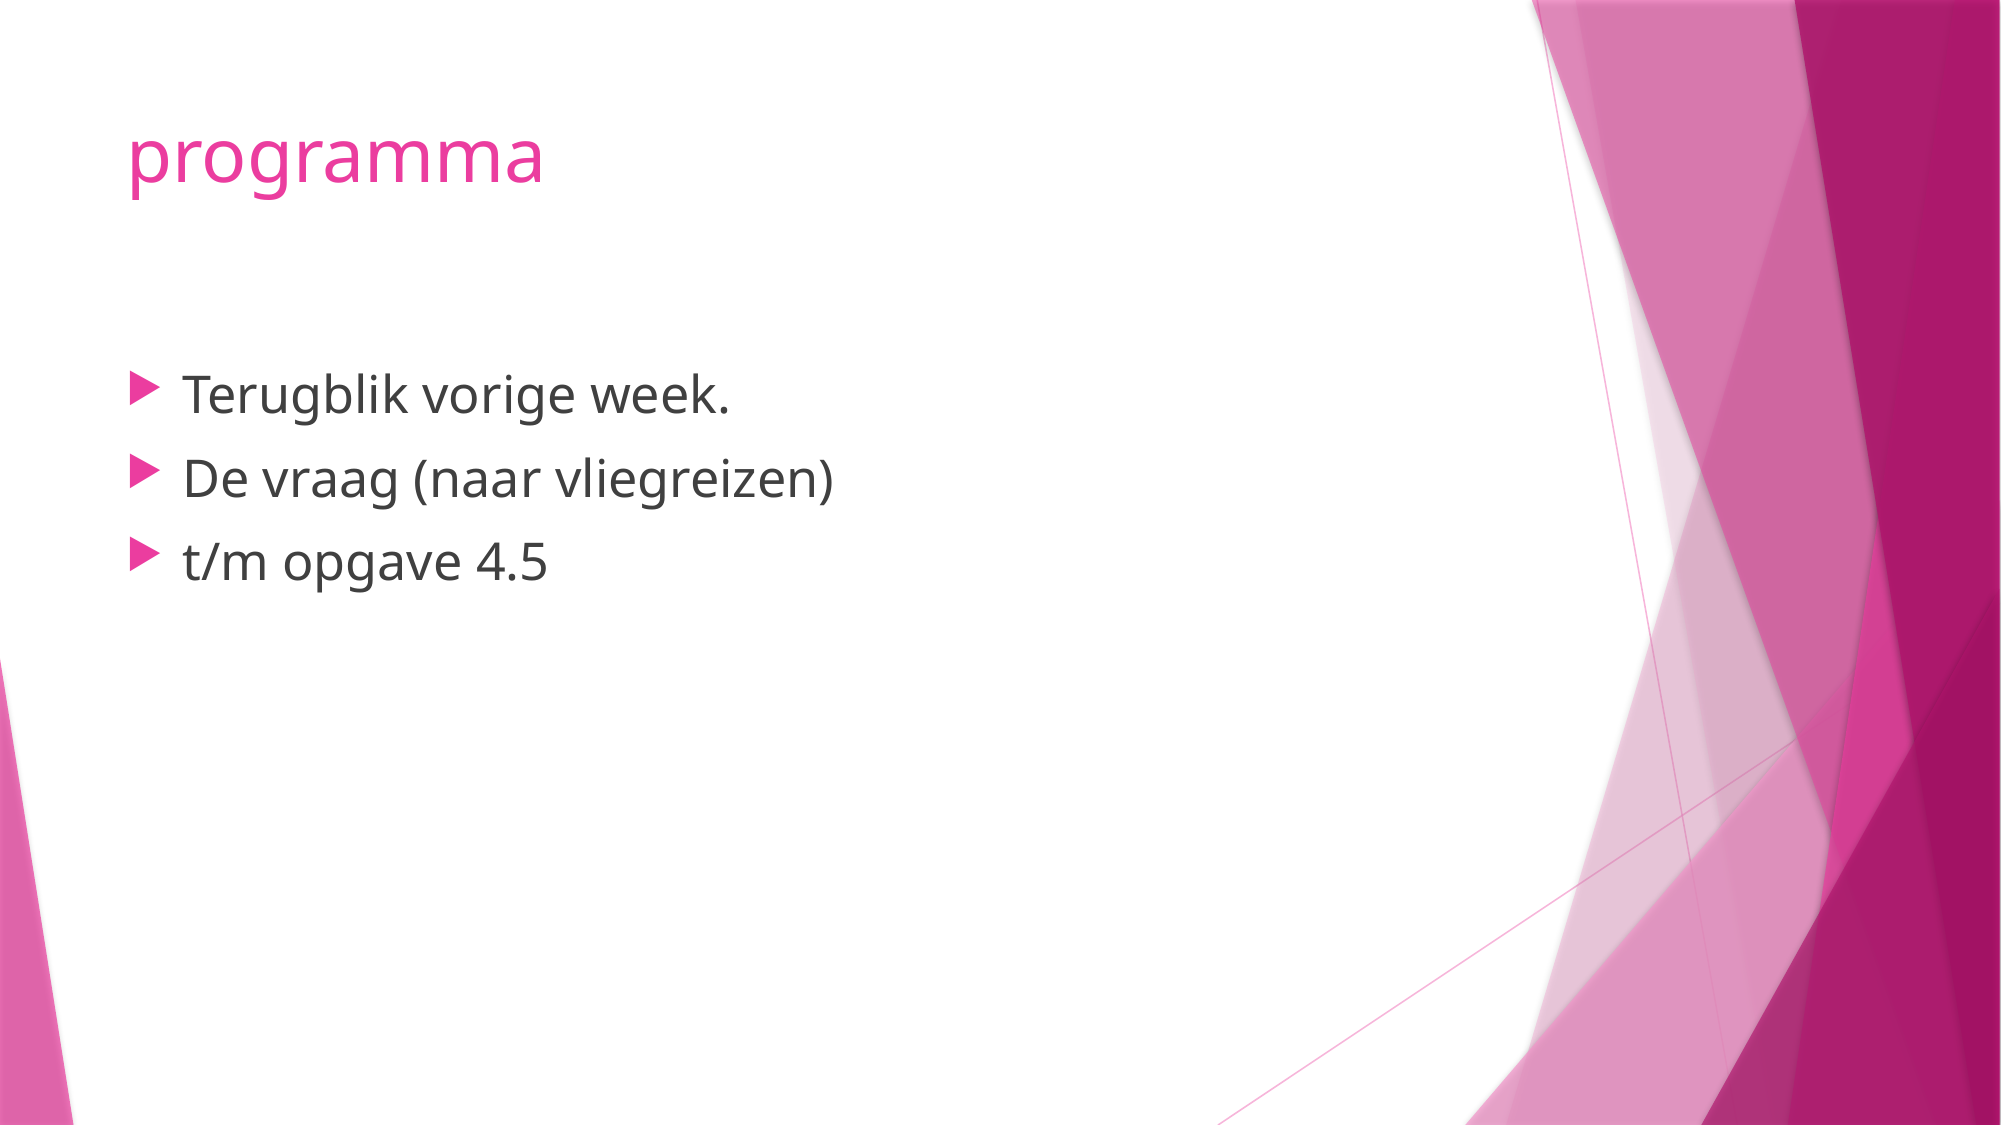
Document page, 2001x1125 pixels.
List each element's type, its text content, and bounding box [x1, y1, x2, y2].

list Terugblik vorige week. De vraag (naar vliegreizen) t/m opgave 4.5 [111, 354, 1522, 992]
title programma [111, 99, 1522, 317]
